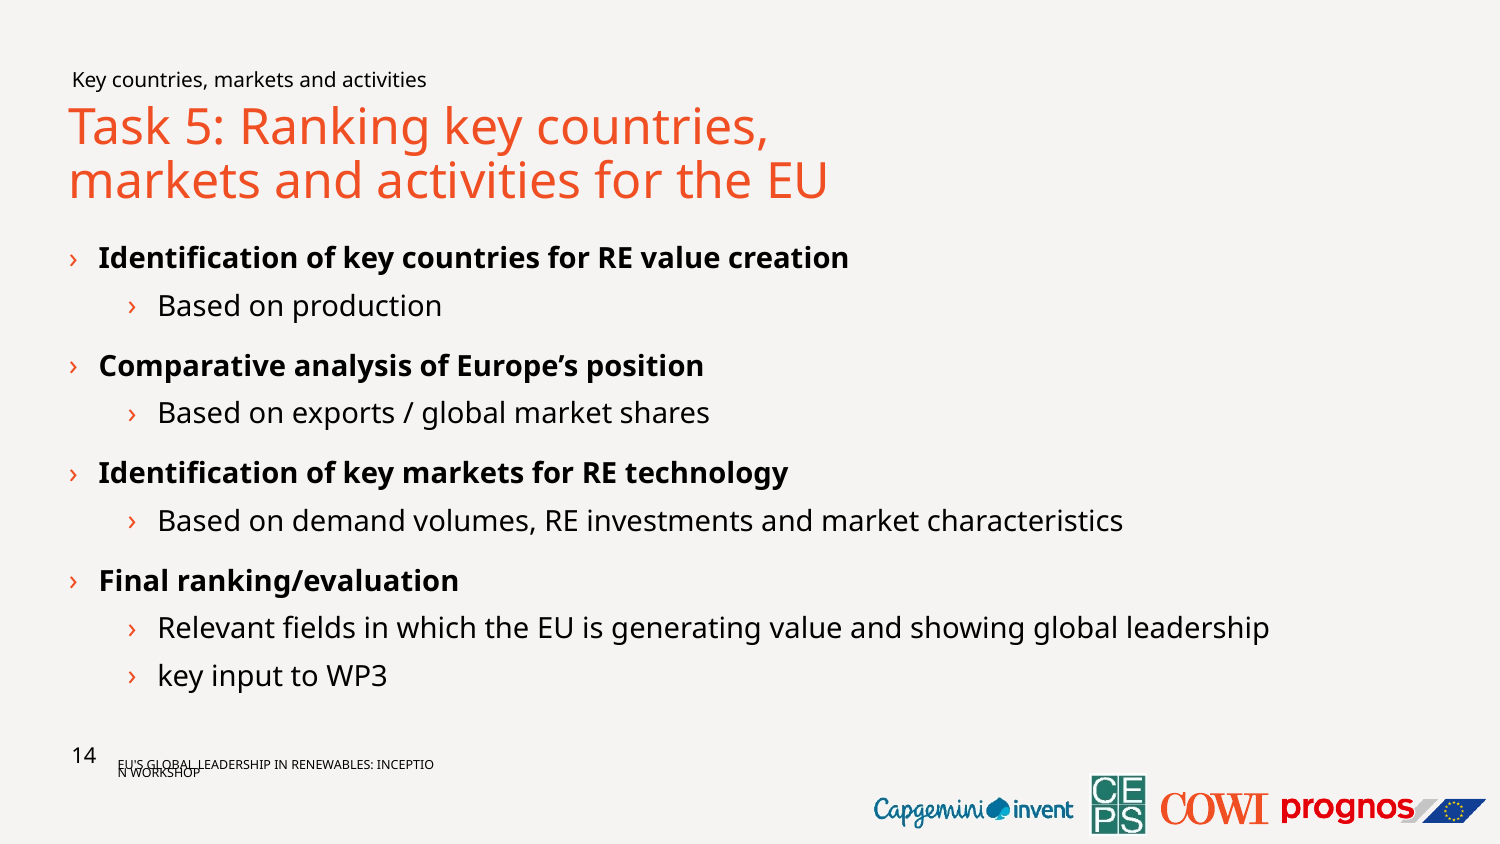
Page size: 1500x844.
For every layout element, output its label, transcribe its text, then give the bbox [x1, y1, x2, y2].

footer EU's global leadership in renewables: Inception workshop [117, 762, 439, 774]
picture [871, 793, 1076, 831]
slide_number 14 [29, 733, 97, 796]
title Task 5: Ranking key countries, markets and activities for the EU [68, 100, 1432, 212]
list Key countries, markets and activities [68, 66, 1432, 99]
picture [1089, 773, 1147, 836]
picture [1282, 797, 1487, 836]
list Identification of key countries for RE value creation Based on production Comparative analysis of Europe’s position Based on exports / global market shares Identification of key markets for RE technology Based on demand volumes, RE investments and market characteristics Final ranking/evaluation Relevant fields in which the EU is generating value and showing global leadership key input to WP3 [68, 239, 1432, 703]
